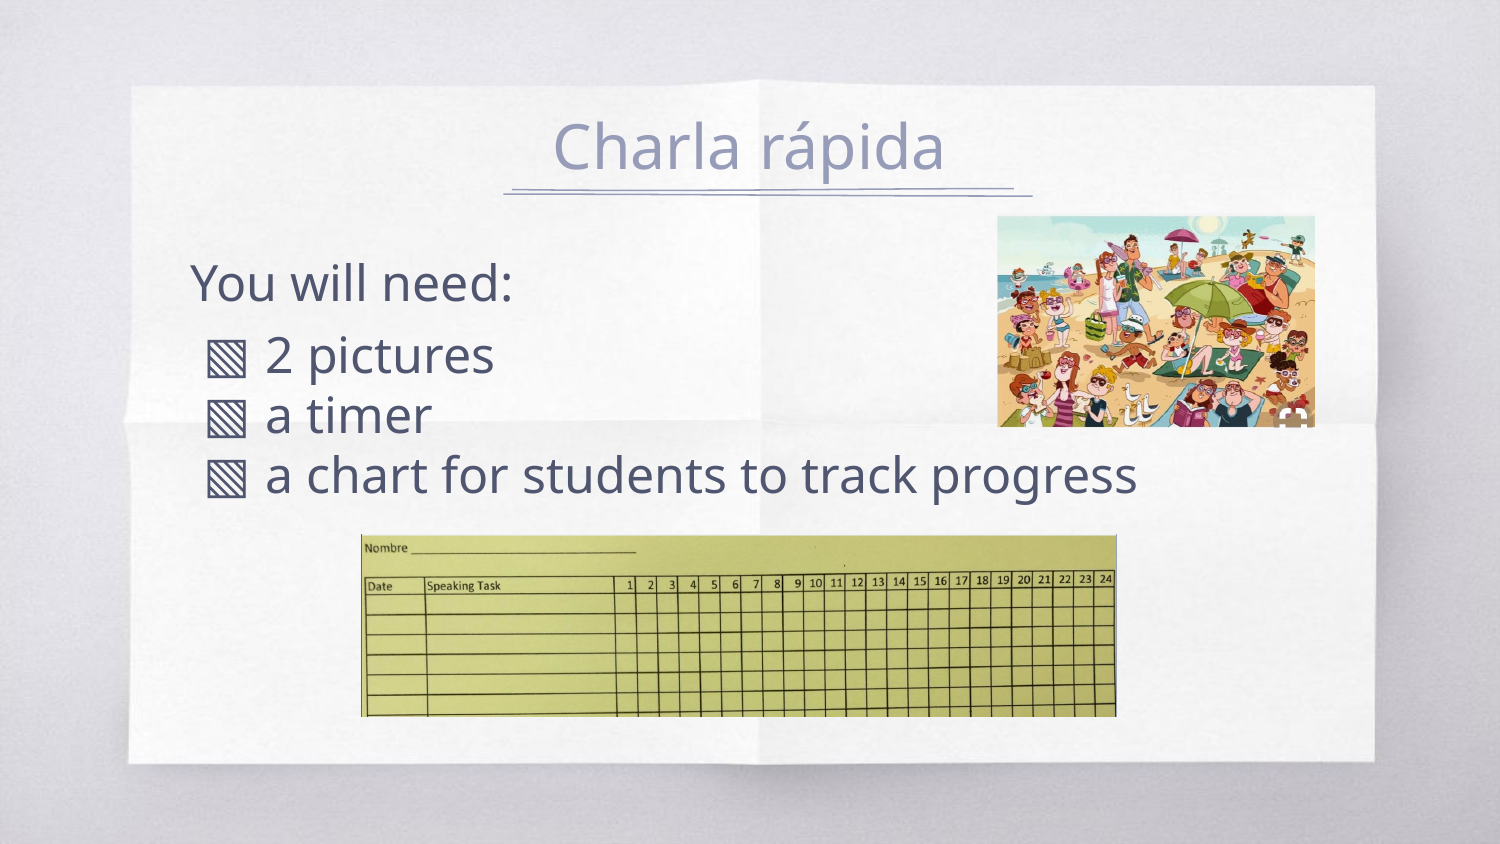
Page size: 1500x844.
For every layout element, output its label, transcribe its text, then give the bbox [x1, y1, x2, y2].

list You will need: 2 pictures a timer a chart for students to track progress [175, 236, 1334, 739]
title Charla rápida [168, 84, 1332, 197]
picture [0, 0, 1500, 844]
